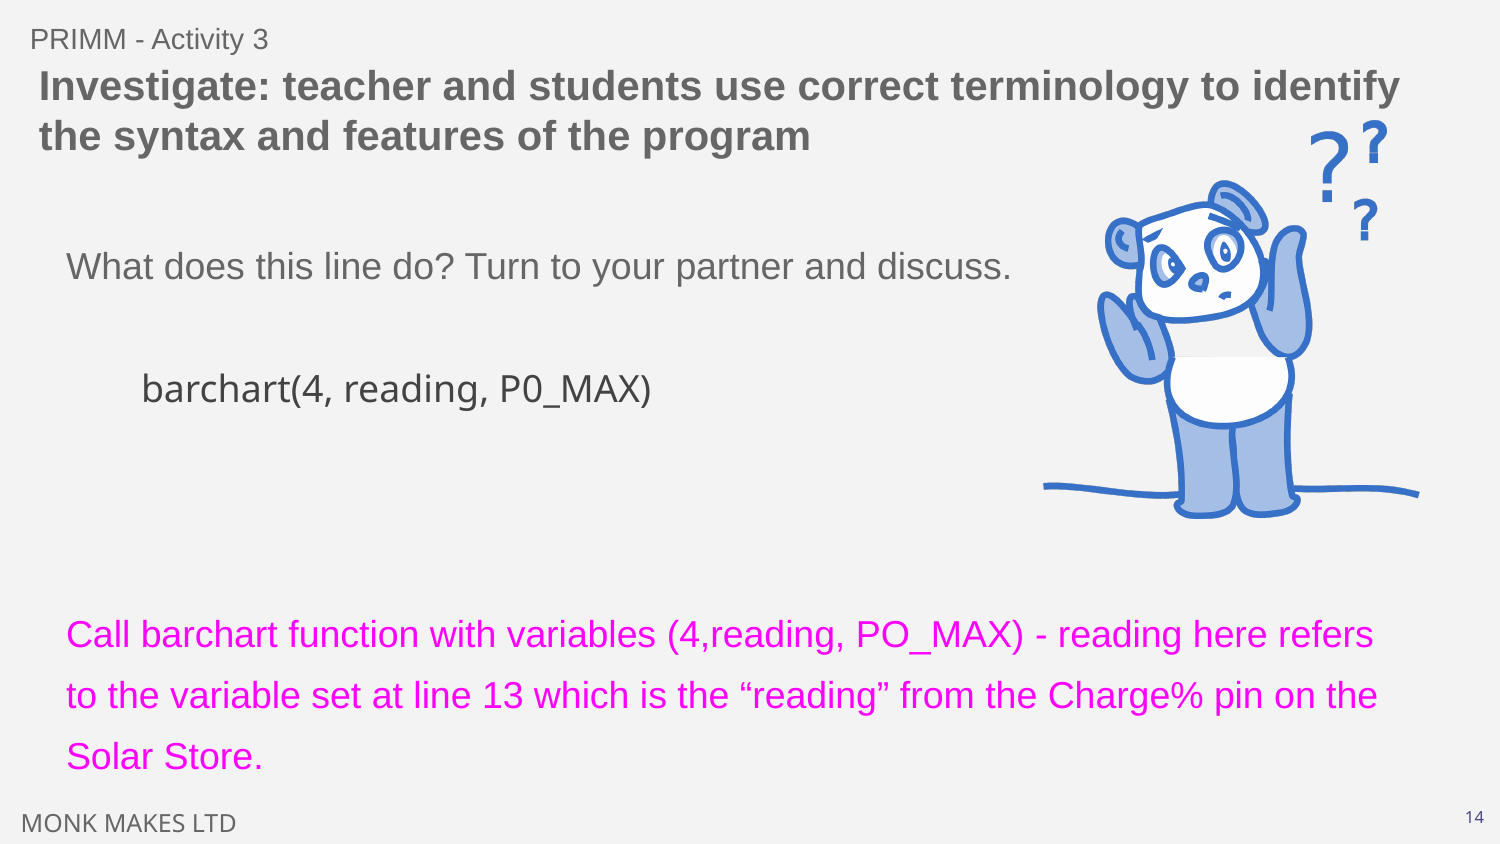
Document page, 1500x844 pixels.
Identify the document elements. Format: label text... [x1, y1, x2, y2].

picture [1039, 120, 1423, 520]
subtitle PRIMM - Activity 3 [14, 0, 1500, 52]
title Investigate: teacher and students use correct terminology to identify the syntax and features of the program [24, 52, 1422, 167]
text_box What does this line do? Turn to your partner and discuss. barchart(4, reading, P0_MAX) Call barchart function with variables (4,reading, PO_MAX) - reading here refers to the variable set at line 13 which is the “reading” from the Charge% pin on the Solar Store. [50, 211, 1398, 793]
slide_number ‹#› [1448, 792, 1500, 844]
